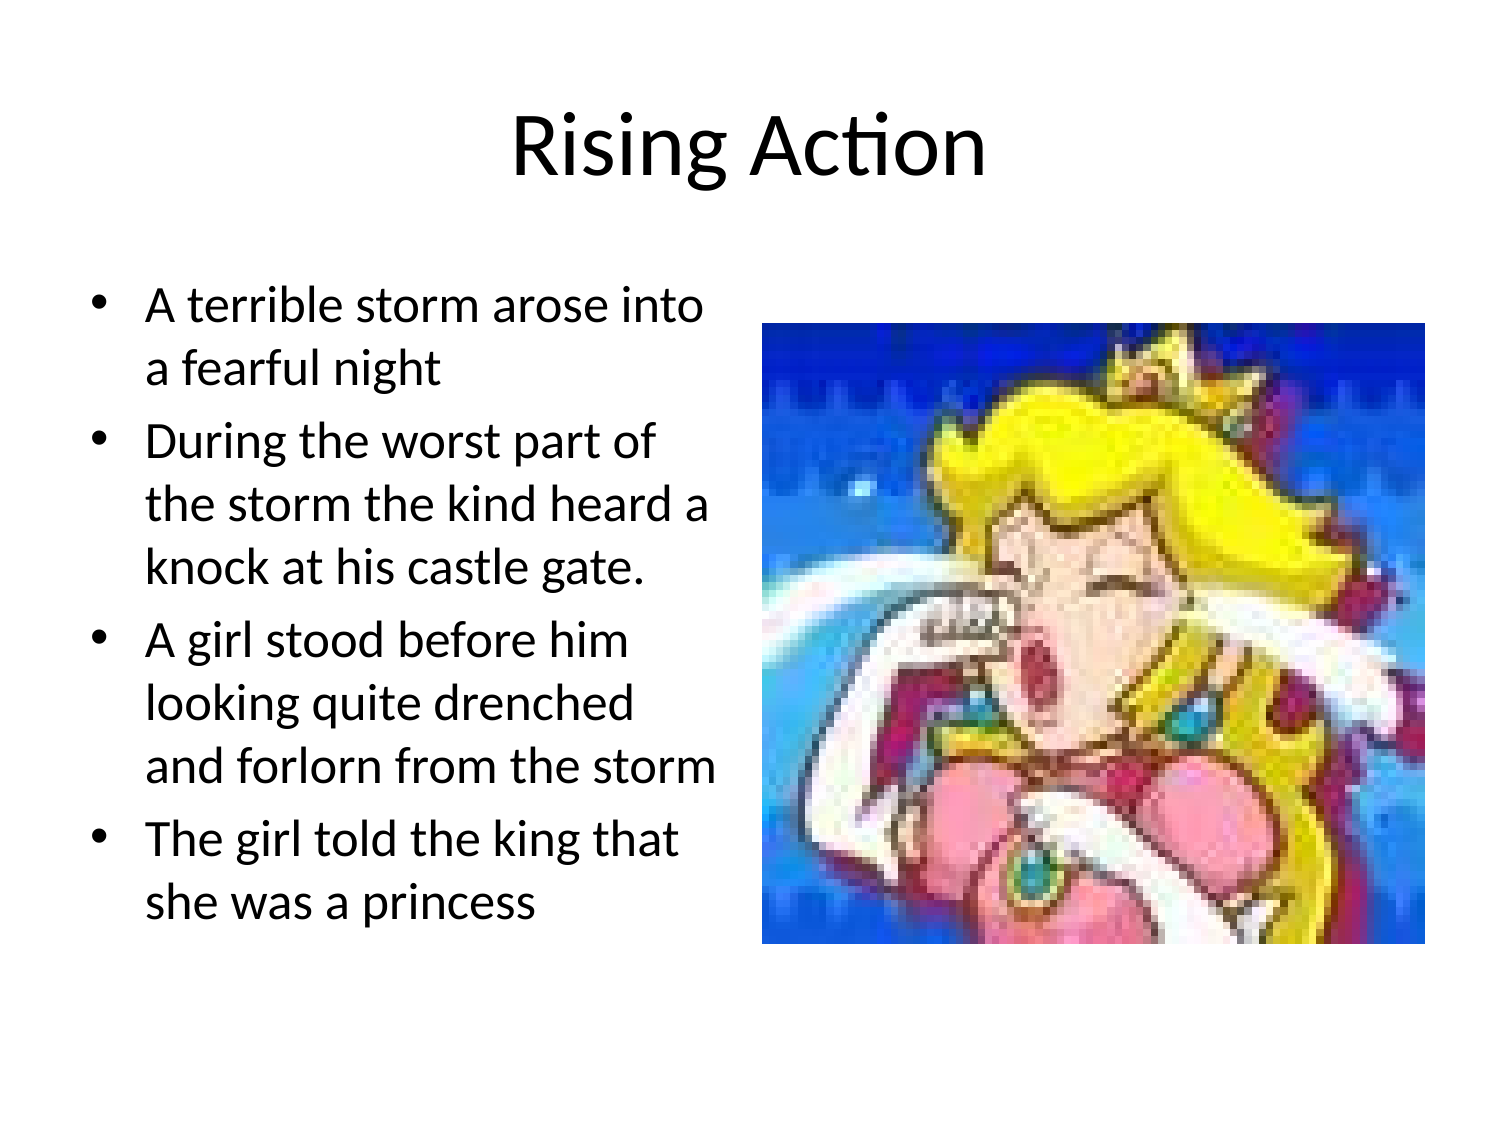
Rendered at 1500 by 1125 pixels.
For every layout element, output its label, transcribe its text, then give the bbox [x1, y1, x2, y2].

list A terrible storm arose into a fearful night During the worst part of the storm the kind heard a knock at his castle gate. A girl stood before him looking quite drenched and forlorn from the storm The girl told the king that she was a princess [75, 262, 738, 1005]
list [762, 262, 1426, 1006]
title Rising Action [75, 45, 1425, 233]
